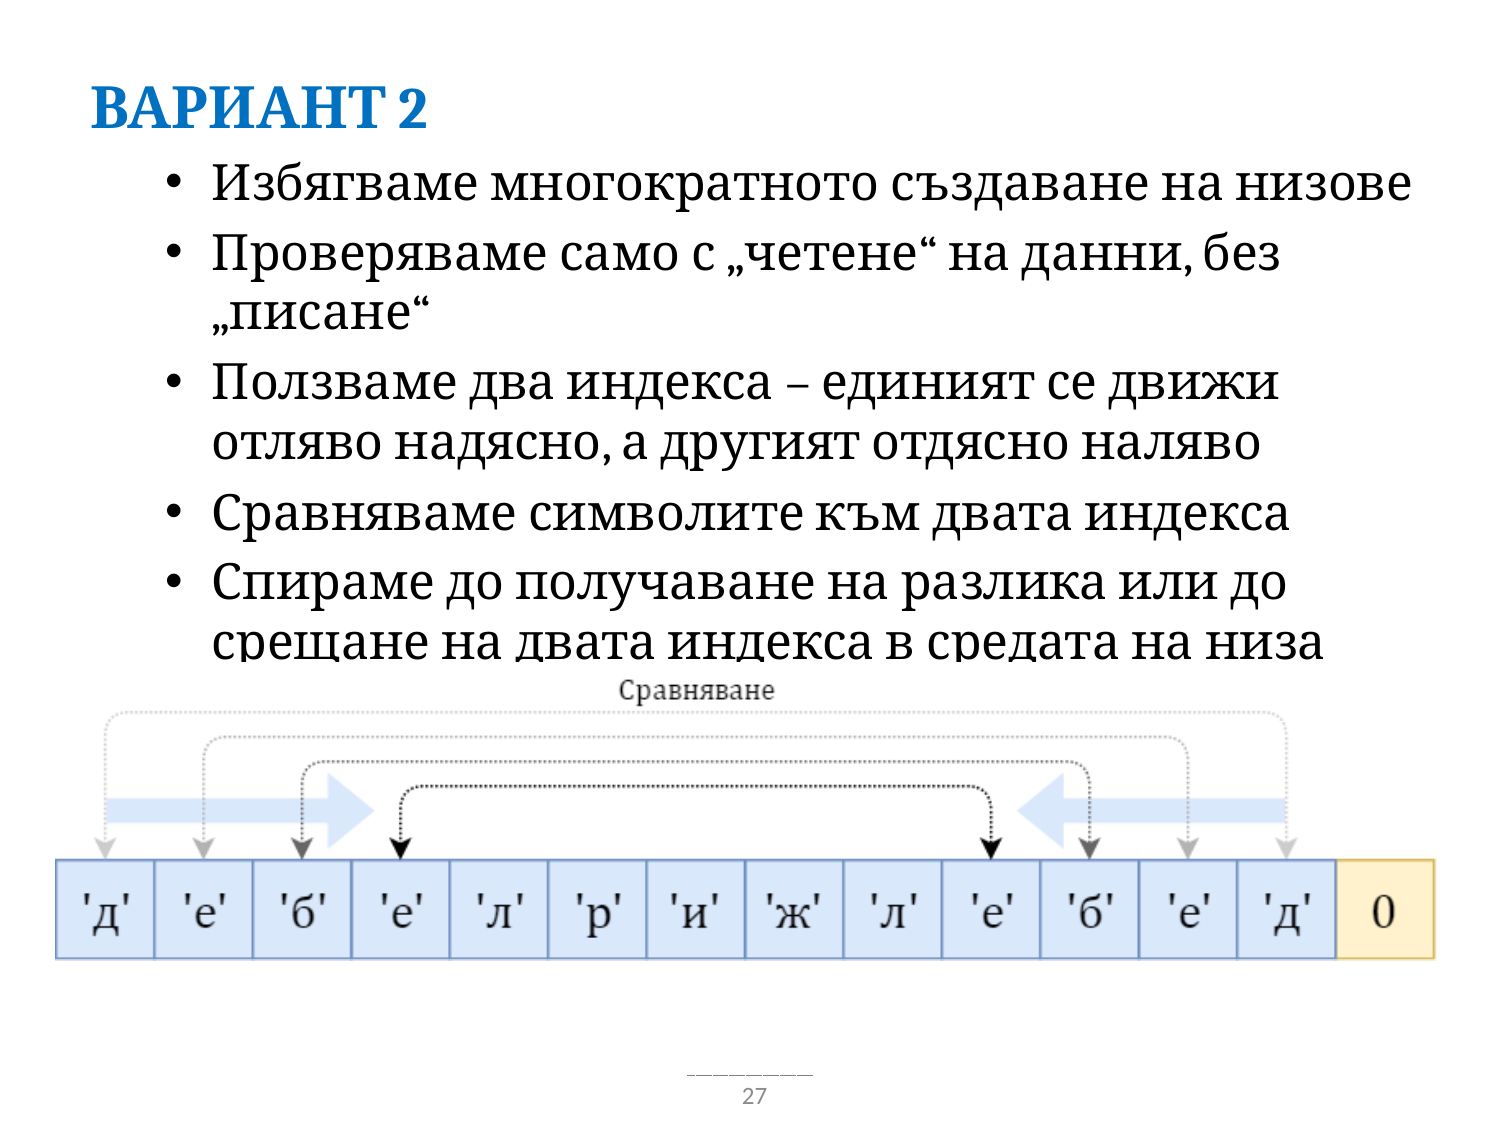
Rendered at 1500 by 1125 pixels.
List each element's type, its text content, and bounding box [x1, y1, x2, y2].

picture [55, 662, 1438, 961]
list Вариант 2 Избягваме многократното създаване на низове Проверяваме само с „четене“ на данни, без „писане“ Ползваме два индекса – единият се движи отляво надясно, а другият отдясно наляво Сравняваме символите към двата индекса Спираме до получаване на разлика или до срещане на двата индекса в средата на низа [75, 62, 1450, 1063]
slide_number 27 [579, 1065, 930, 1125]
